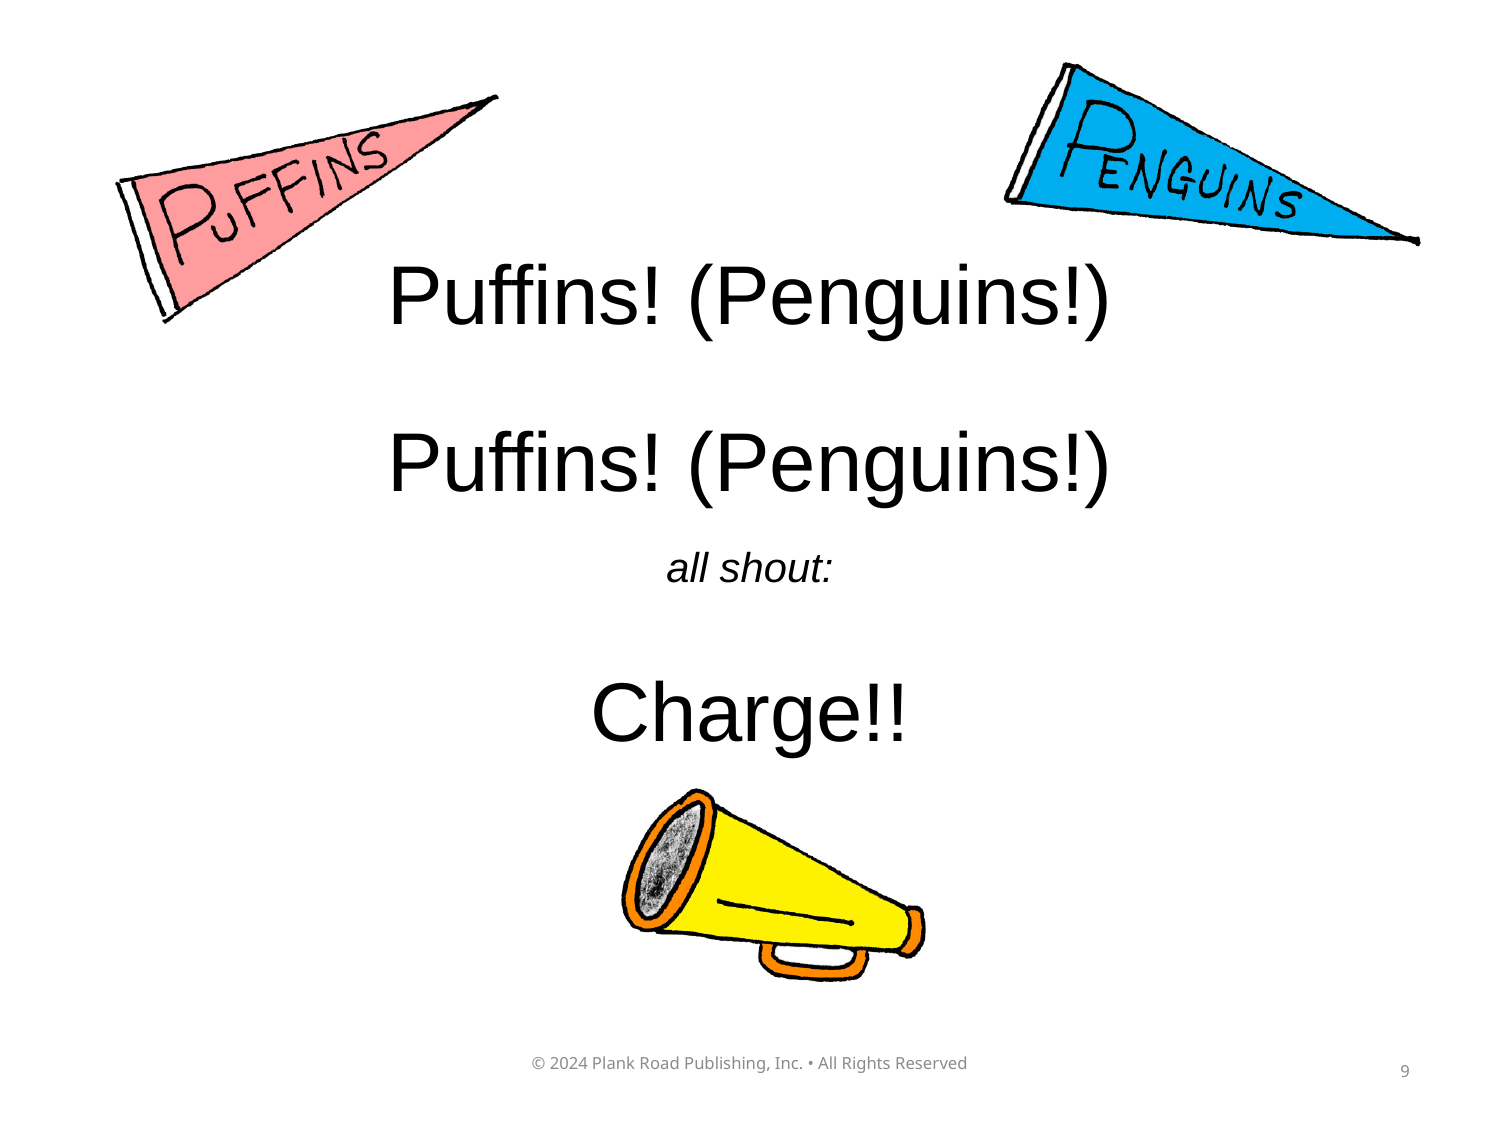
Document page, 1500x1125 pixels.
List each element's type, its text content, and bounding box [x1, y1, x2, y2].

picture [55, 43, 554, 363]
picture [977, 27, 1477, 389]
slide_number 9 [1074, 1042, 1425, 1103]
picture [580, 790, 951, 1043]
list Puffins! (Penguins!) Puffins! (Penguins!) all shout: Charge!! [225, 184, 1275, 939]
